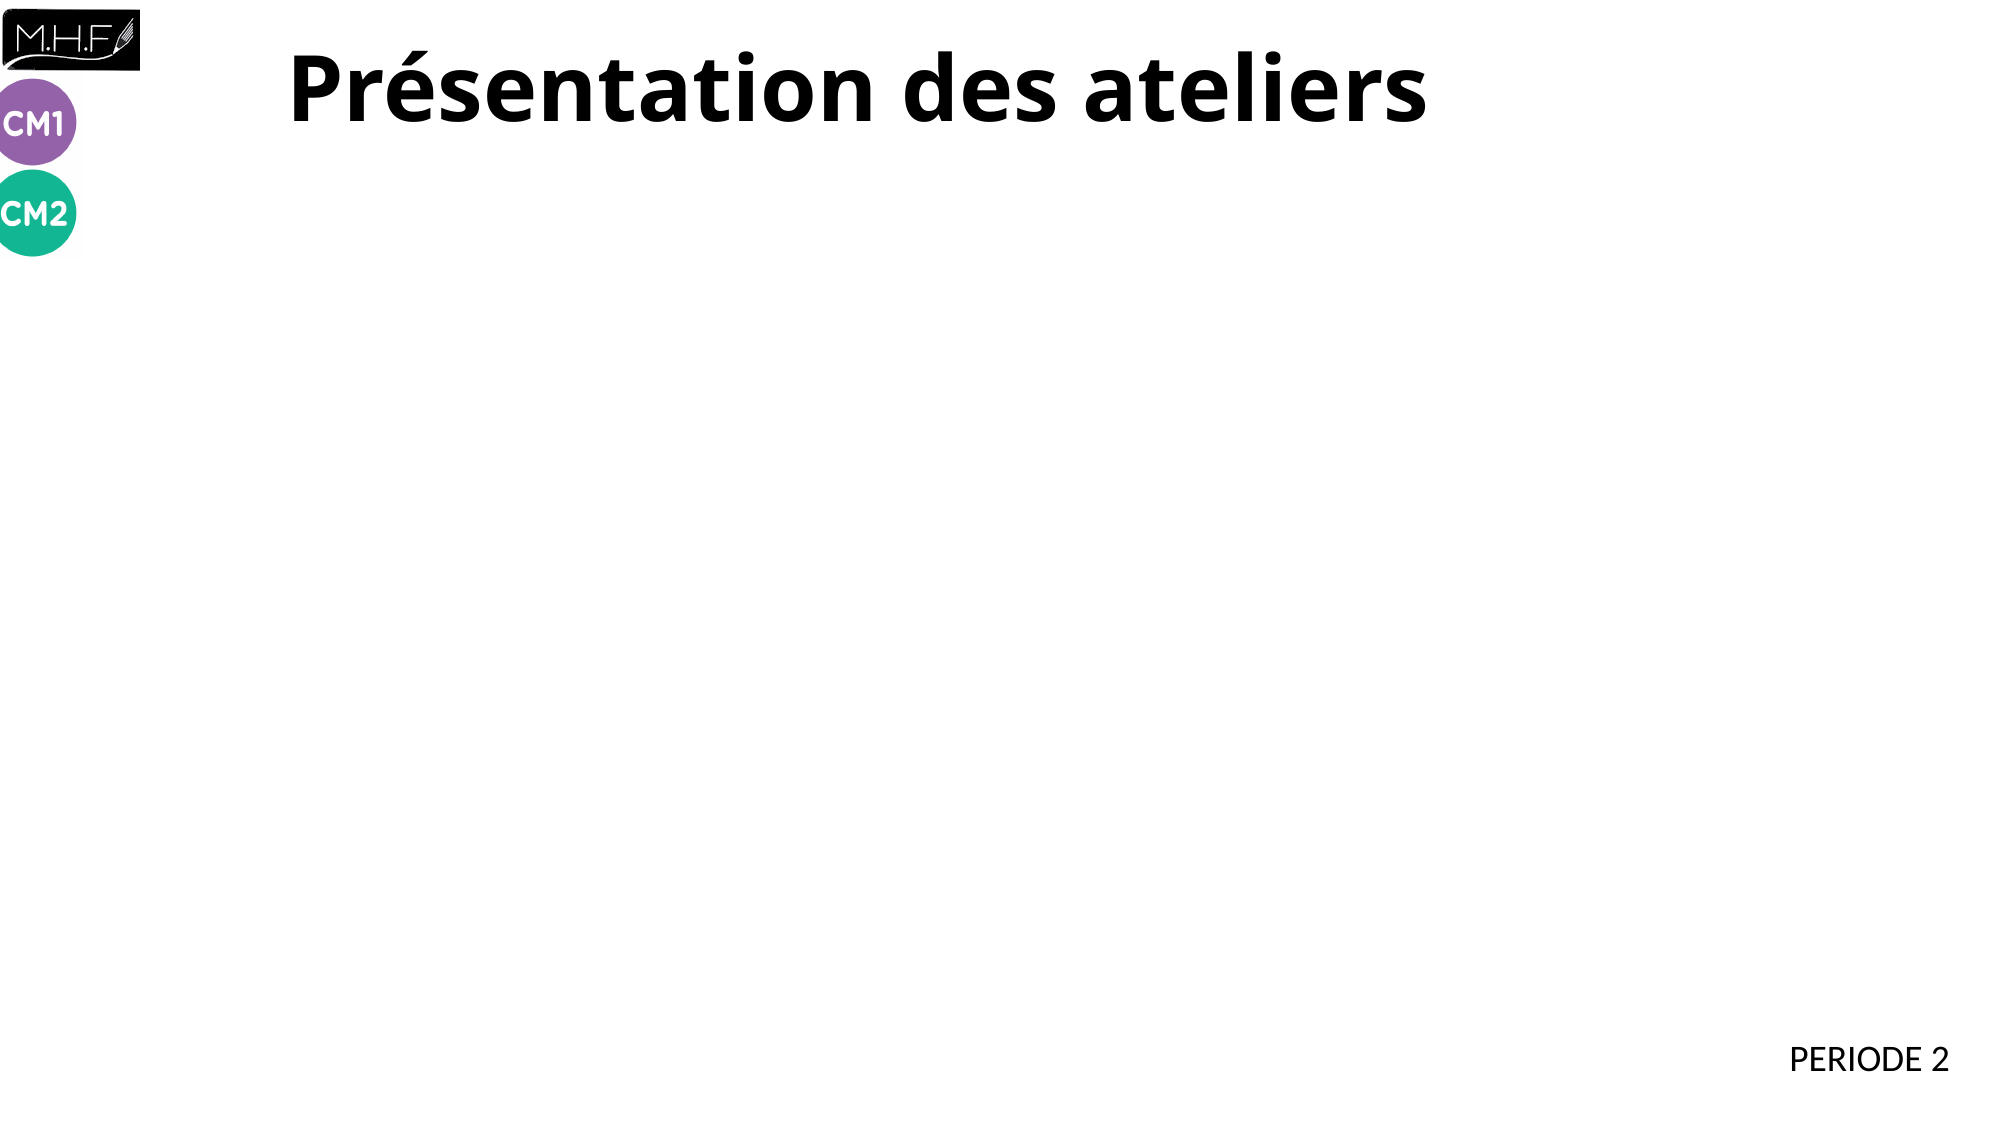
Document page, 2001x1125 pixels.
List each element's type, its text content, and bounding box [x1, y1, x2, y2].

picture [0, 7, 140, 259]
text_box PERIODE 2 [1361, 1026, 1965, 1086]
title Présentation des ateliers [271, 17, 1818, 167]
